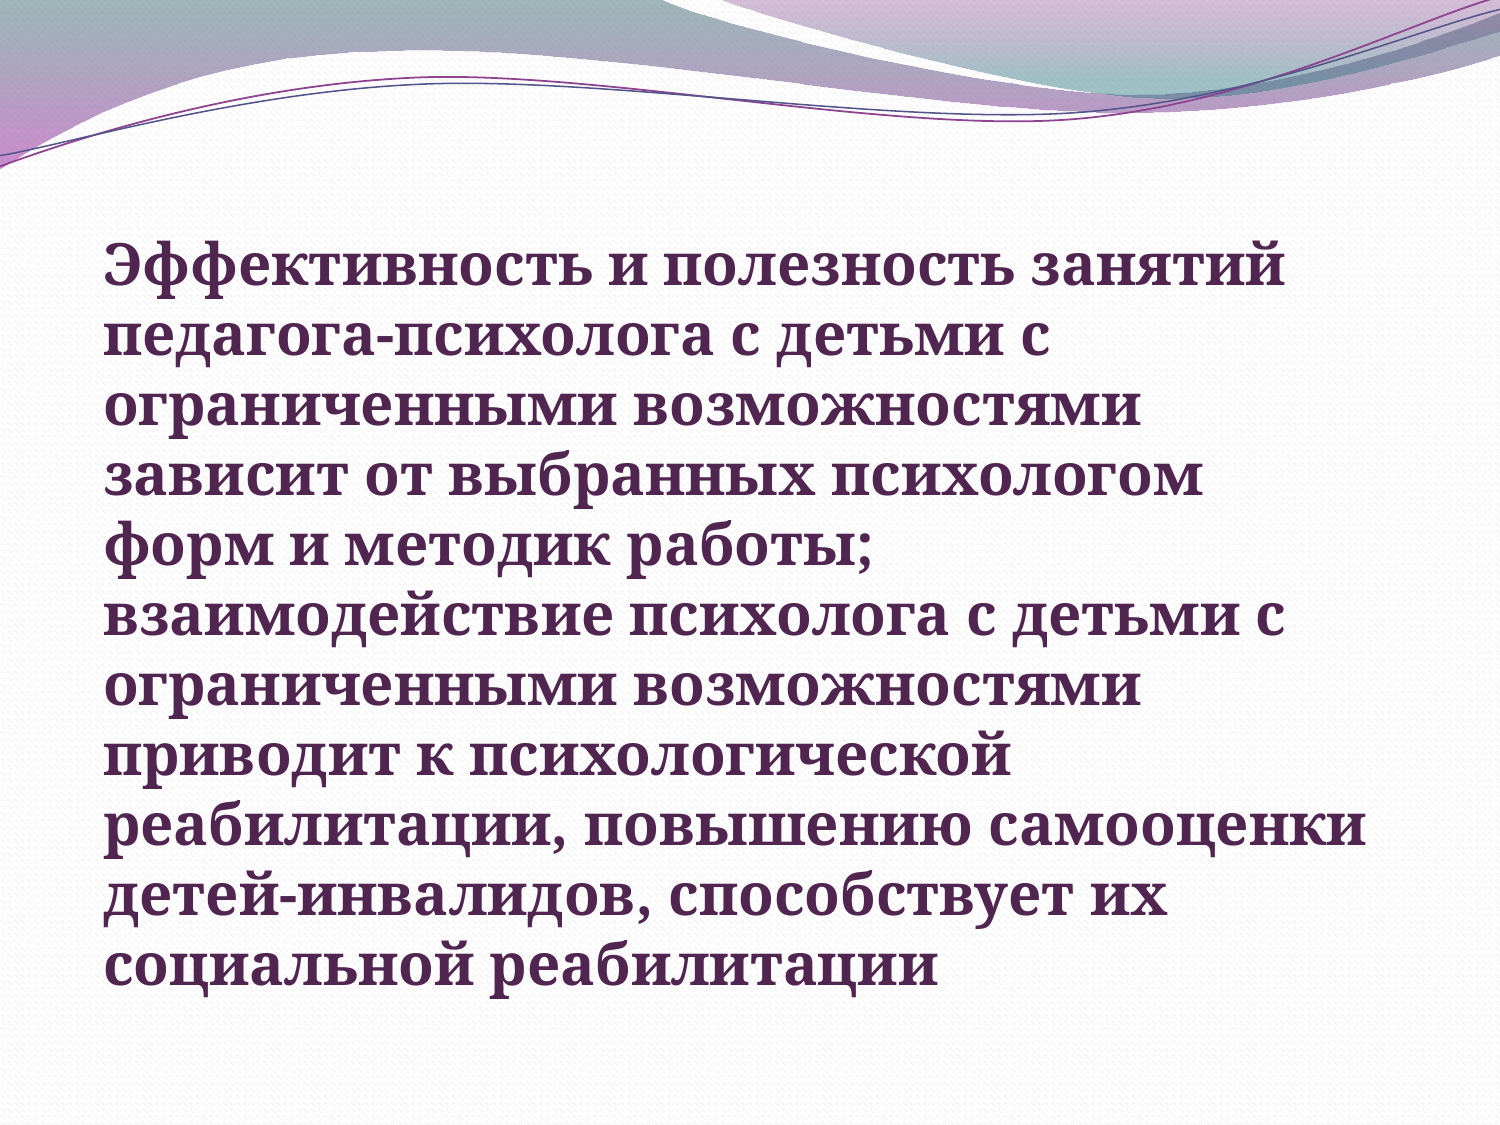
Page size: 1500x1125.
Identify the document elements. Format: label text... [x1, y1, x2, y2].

text_box Эффективность и полезность занятий педагога-психолога с детьми с ограниченными возможностями зависит от выбранных психологом форм и методик работы; взаимодействие психолога с детьми с ограниченными возможностями приводит к психологической реабилитации, повышению самооценки детей-инвалидов, способствует их социальной реабилитации [88, 219, 1400, 1075]
